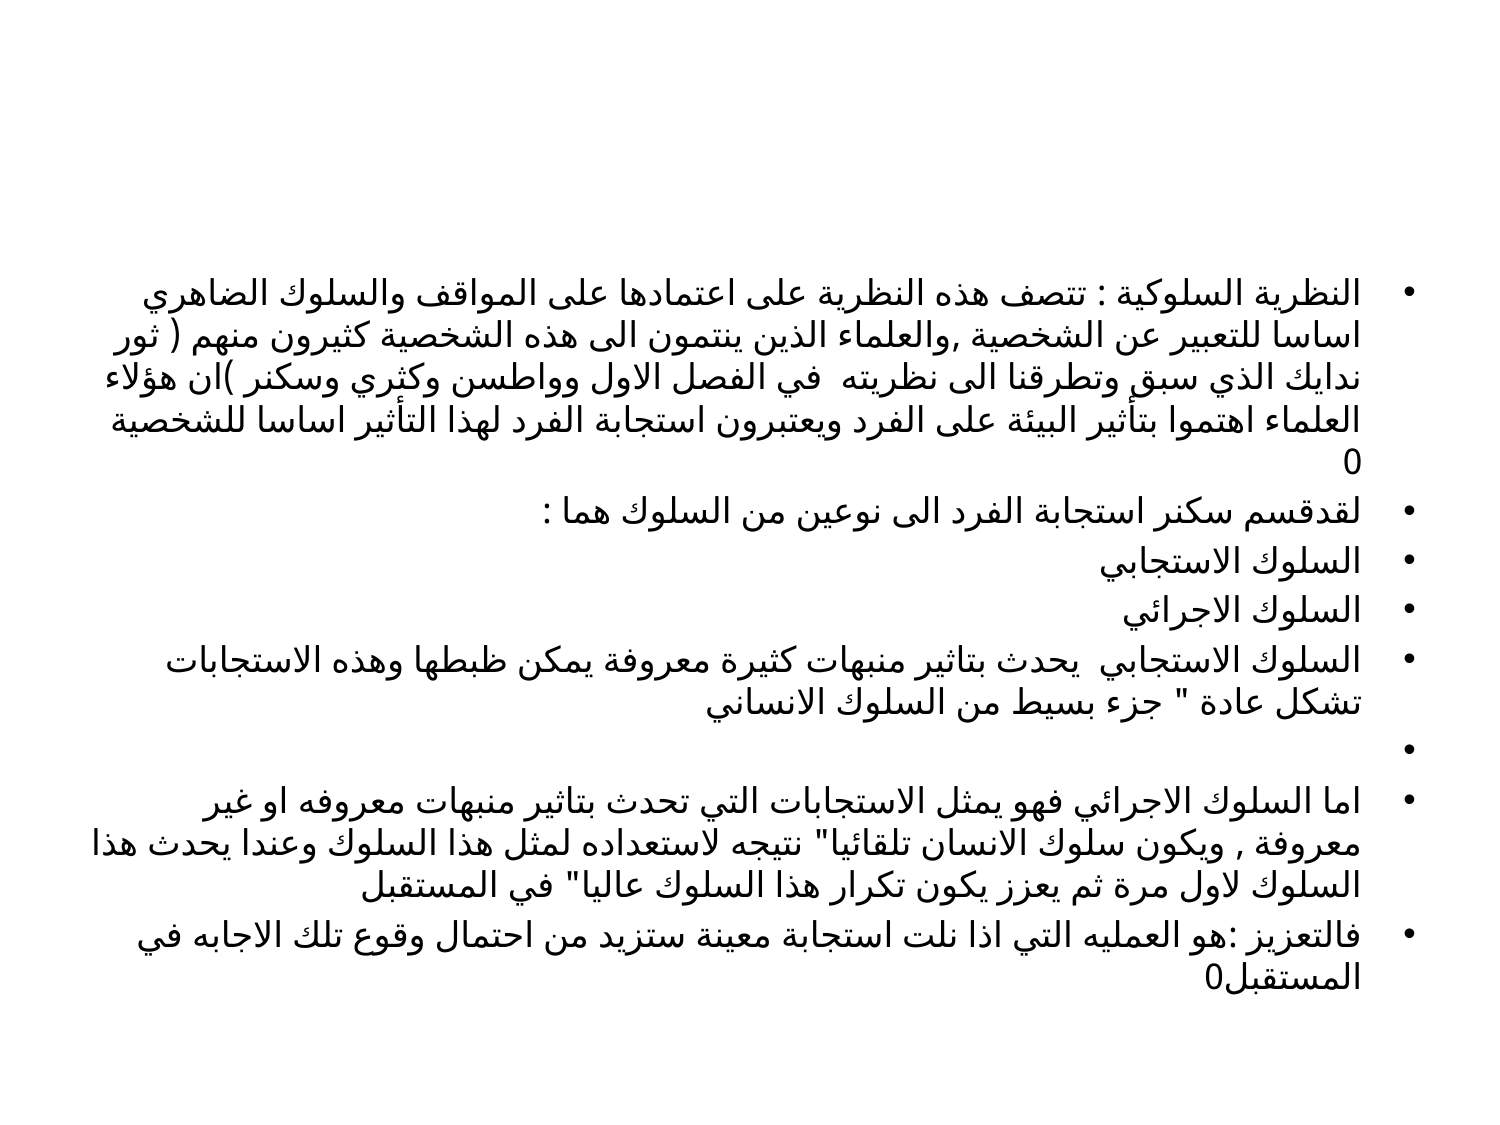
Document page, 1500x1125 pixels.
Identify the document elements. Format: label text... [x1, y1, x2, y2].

list النظرية السلوكية : تتصف هذه النظرية على اعتمادها على المواقف والسلوك الضاهري اساسا للتعبير عن الشخصية ,والعلماء الذين ينتمون الى هذه الشخصية كثيرون منهم ( ثور ندايك الذي سبق وتطرقنا الى نظريته في الفصل الاول وواطسن وكثري وسكنر )ان هؤلاء العلماء اهتموا بتأثير البيئة على الفرد ويعتبرون استجابة الفرد لهذا التأثير اساسا للشخصية 0 لقدقسم سكنر استجابة الفرد الى نوعين من السلوك هما : السلوك الاستجابي السلوك الاجرائي السلوك الاستجابي يحدث بتاثير منبهات كثيرة معروفة يمكن ظبطها وهذه الاستجابات تشكل عادة " جزء بسيط من السلوك الانساني اما السلوك الاجرائي فهو يمثل الاستجابات التي تحدث بتاثير منبهات معروفه او غير معروفة , ويكون سلوك الانسان تلقائيا" نتيجه لاستعداده لمثل هذا السلوك وعندا يحدث هذا السلوك لاول مرة ثم يعزز يكون تكرار هذا السلوك عاليا" في المستقبل فالتعزيز :هو العمليه التي اذا نلت استجابة معينة ستزيد من احتمال وقوع تلك الاجابه في المستقبل0 [75, 262, 1425, 1005]
